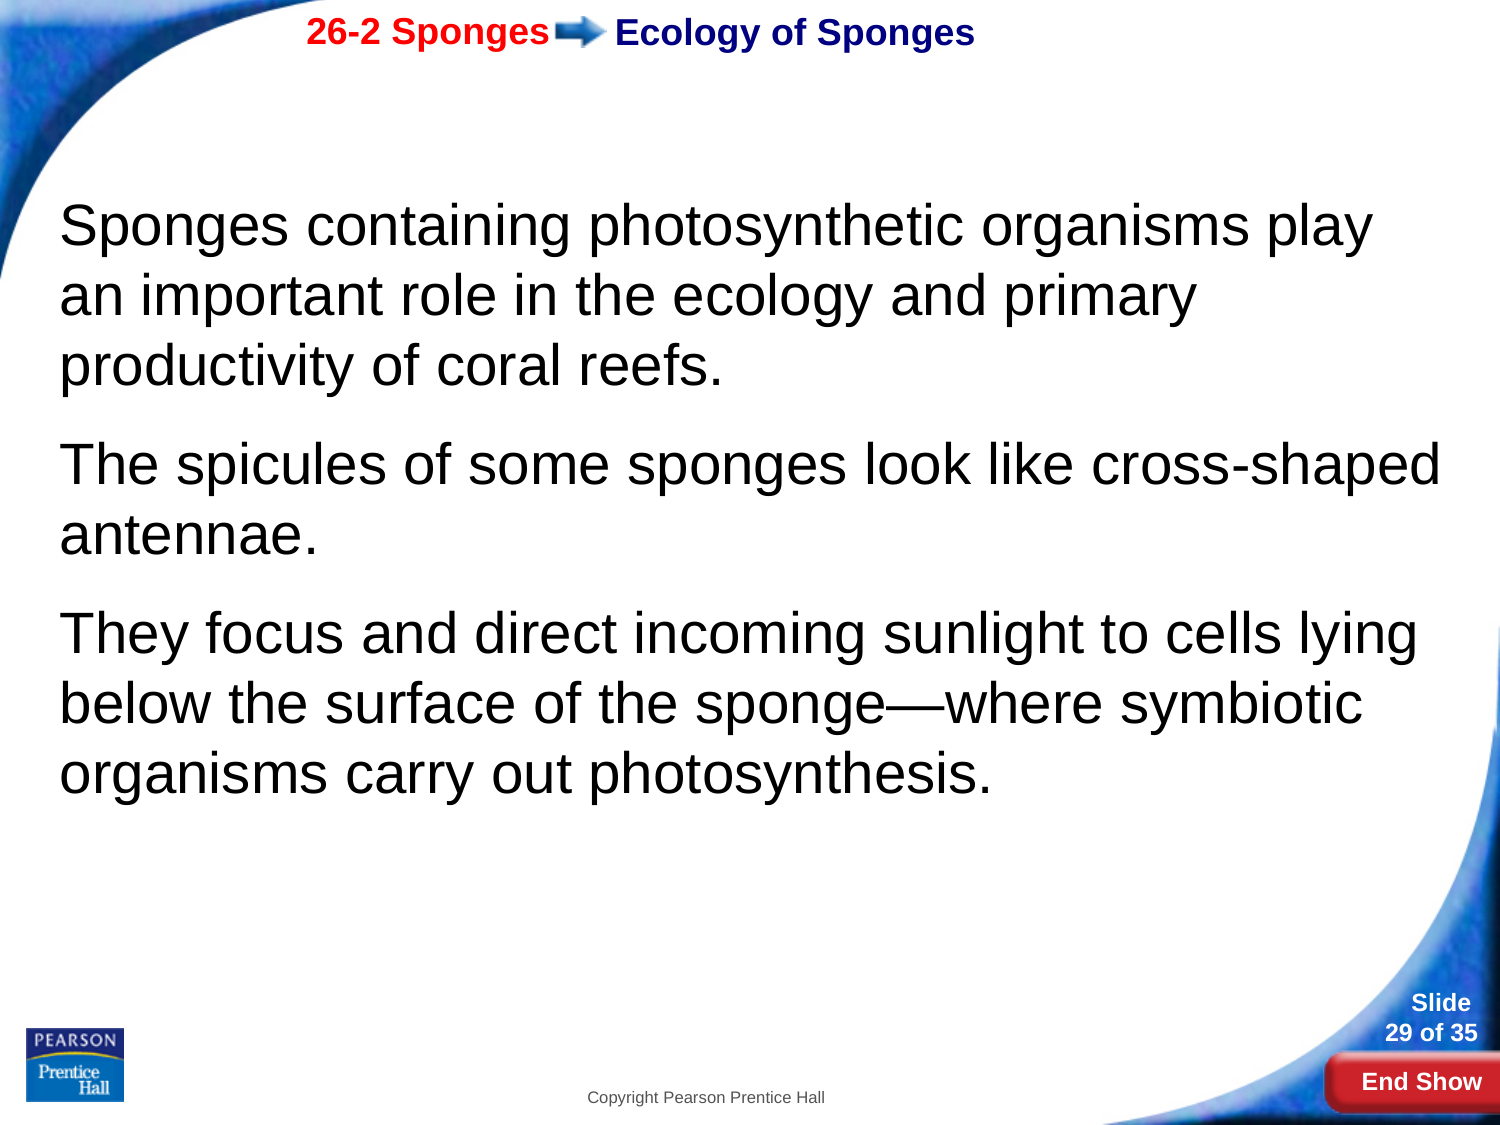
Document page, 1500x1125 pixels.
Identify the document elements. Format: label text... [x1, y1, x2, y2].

list Sponges containing photosynthetic organisms play an important role in the ecology and primary productivity of coral reefs. The spicules of some sponges look like cross-shaped antennae. They focus and direct incoming sunlight to cells lying below the surface of the sponge—where symbiotic organisms carry out photosynthesis. [44, 179, 1463, 976]
title Ecology of Sponges [599, 0, 1269, 76]
footer Copyright Pearson Prentice Hall [468, 1078, 945, 1105]
picture [0, 0, 1500, 1125]
